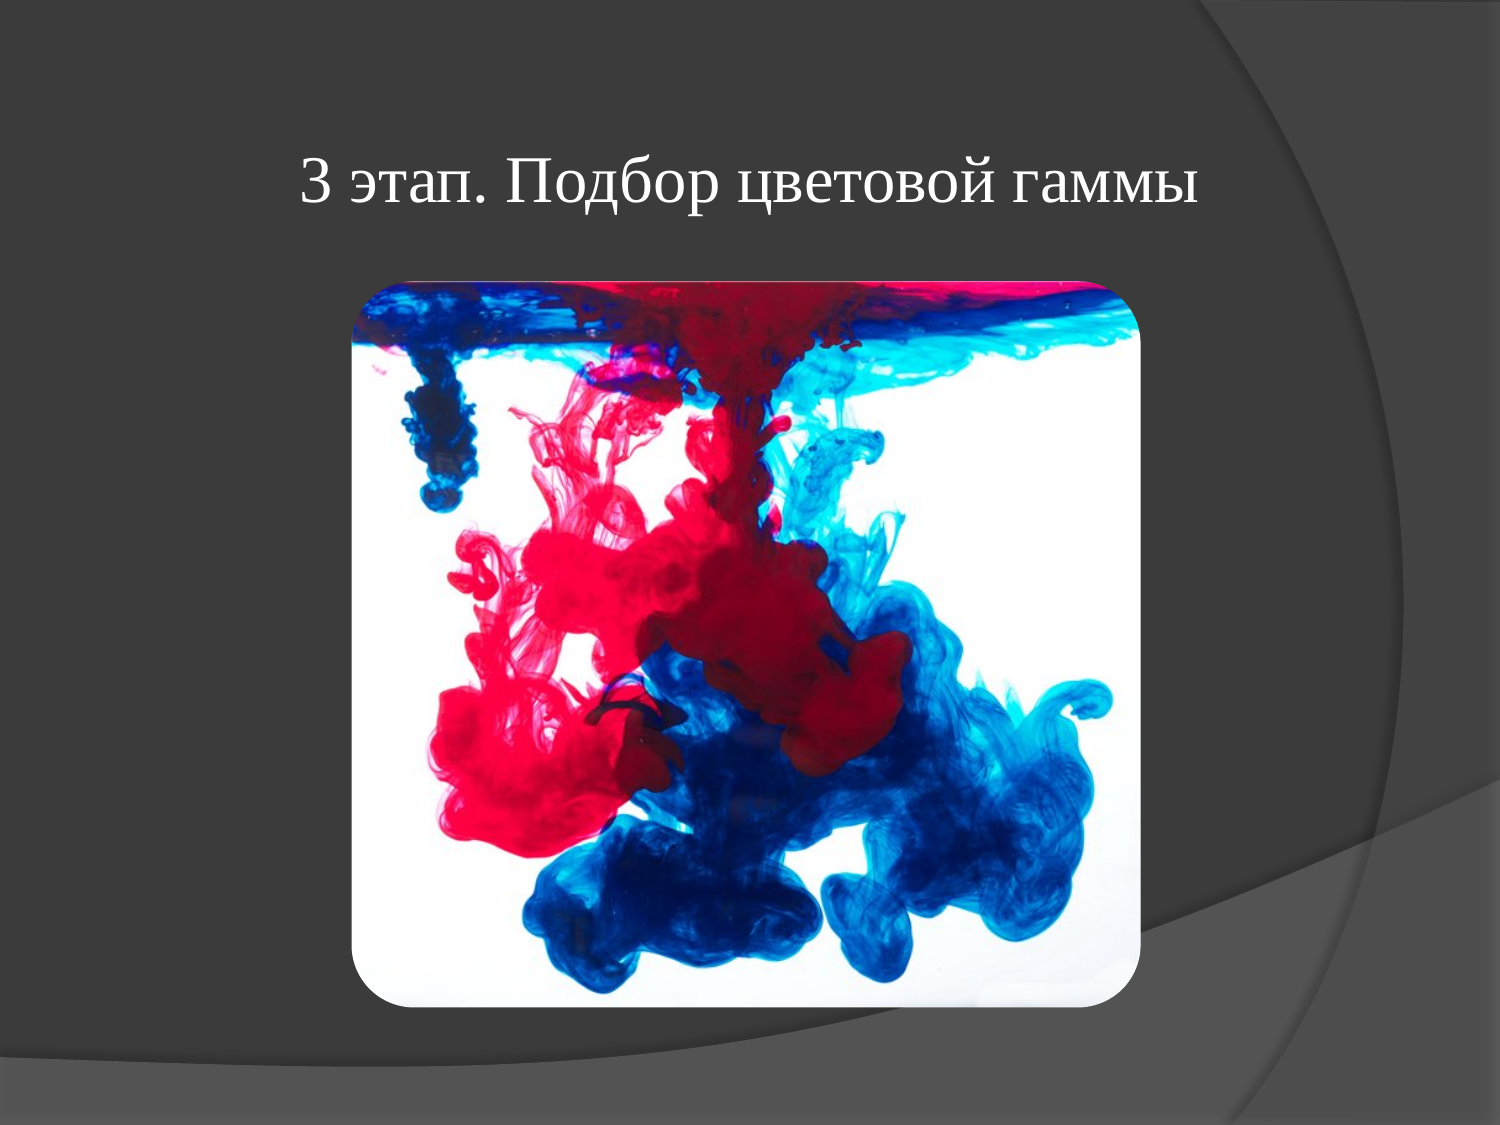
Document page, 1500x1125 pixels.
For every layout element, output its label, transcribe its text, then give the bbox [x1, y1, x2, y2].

picture [351, 280, 1141, 1008]
text_box 3 этап. Подбор цветовой гаммы [284, 128, 1215, 224]
